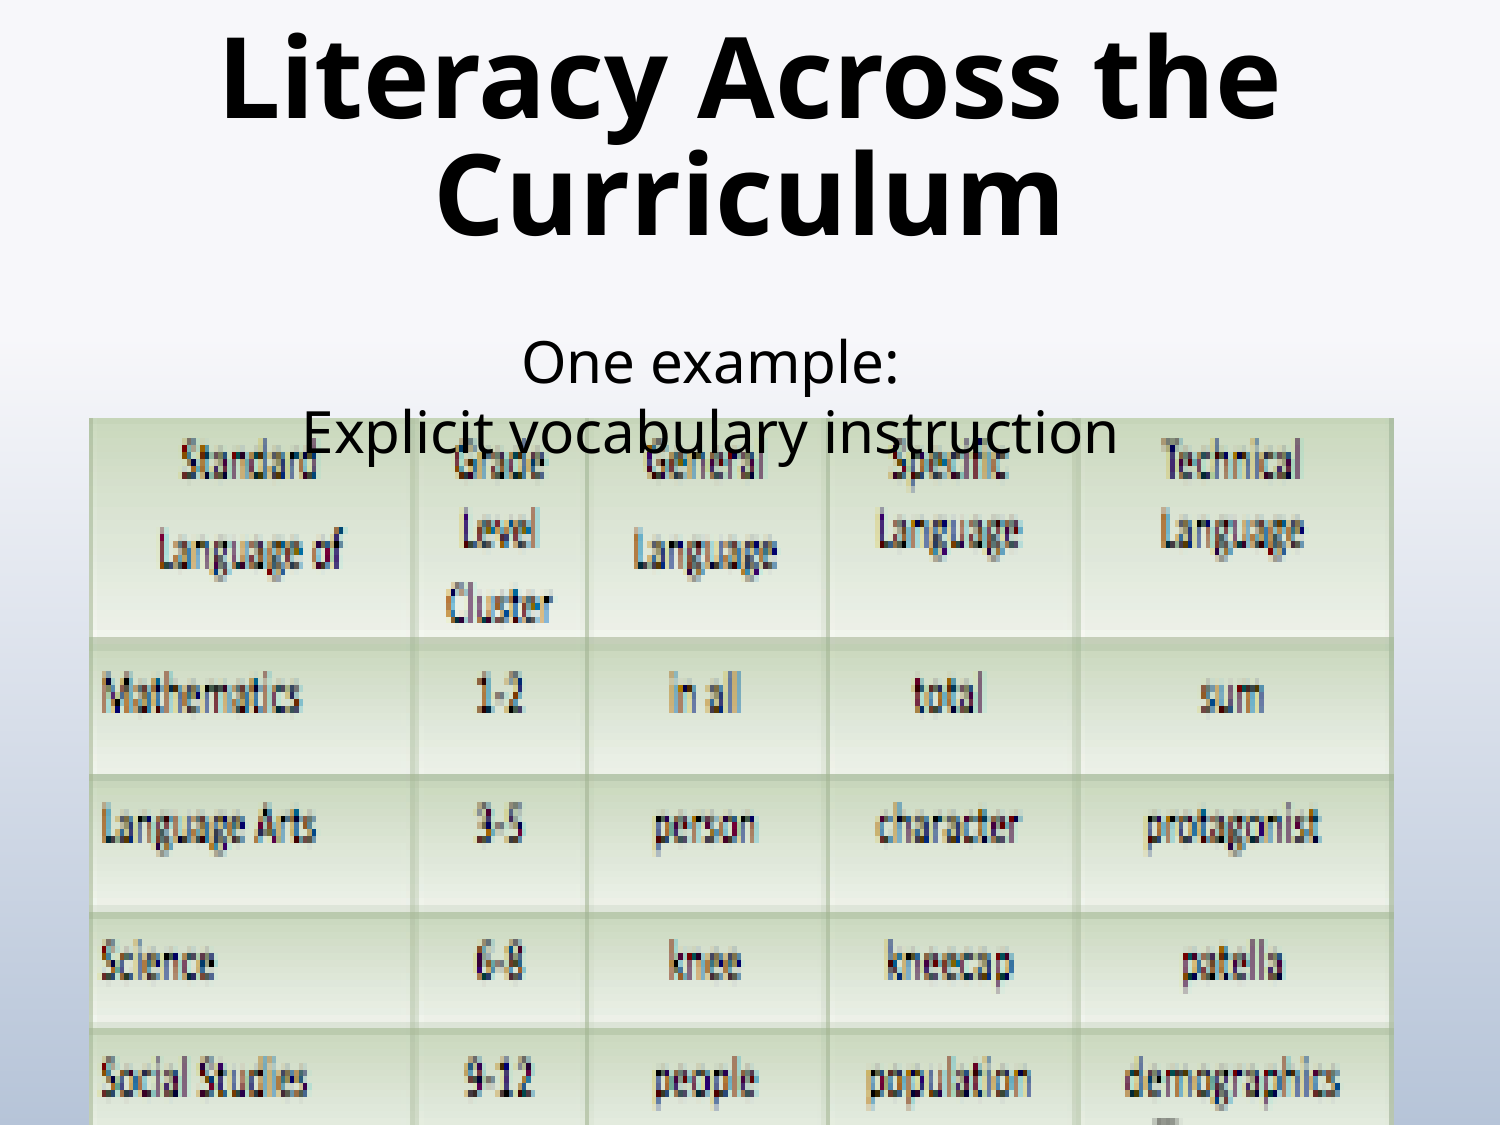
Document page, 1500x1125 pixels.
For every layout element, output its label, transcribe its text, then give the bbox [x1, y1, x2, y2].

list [88, 417, 1396, 1125]
title Literacy Across the Curriculum [150, 37, 1350, 245]
text_box One example: Explicit vocabulary instruction [149, 317, 1272, 417]
